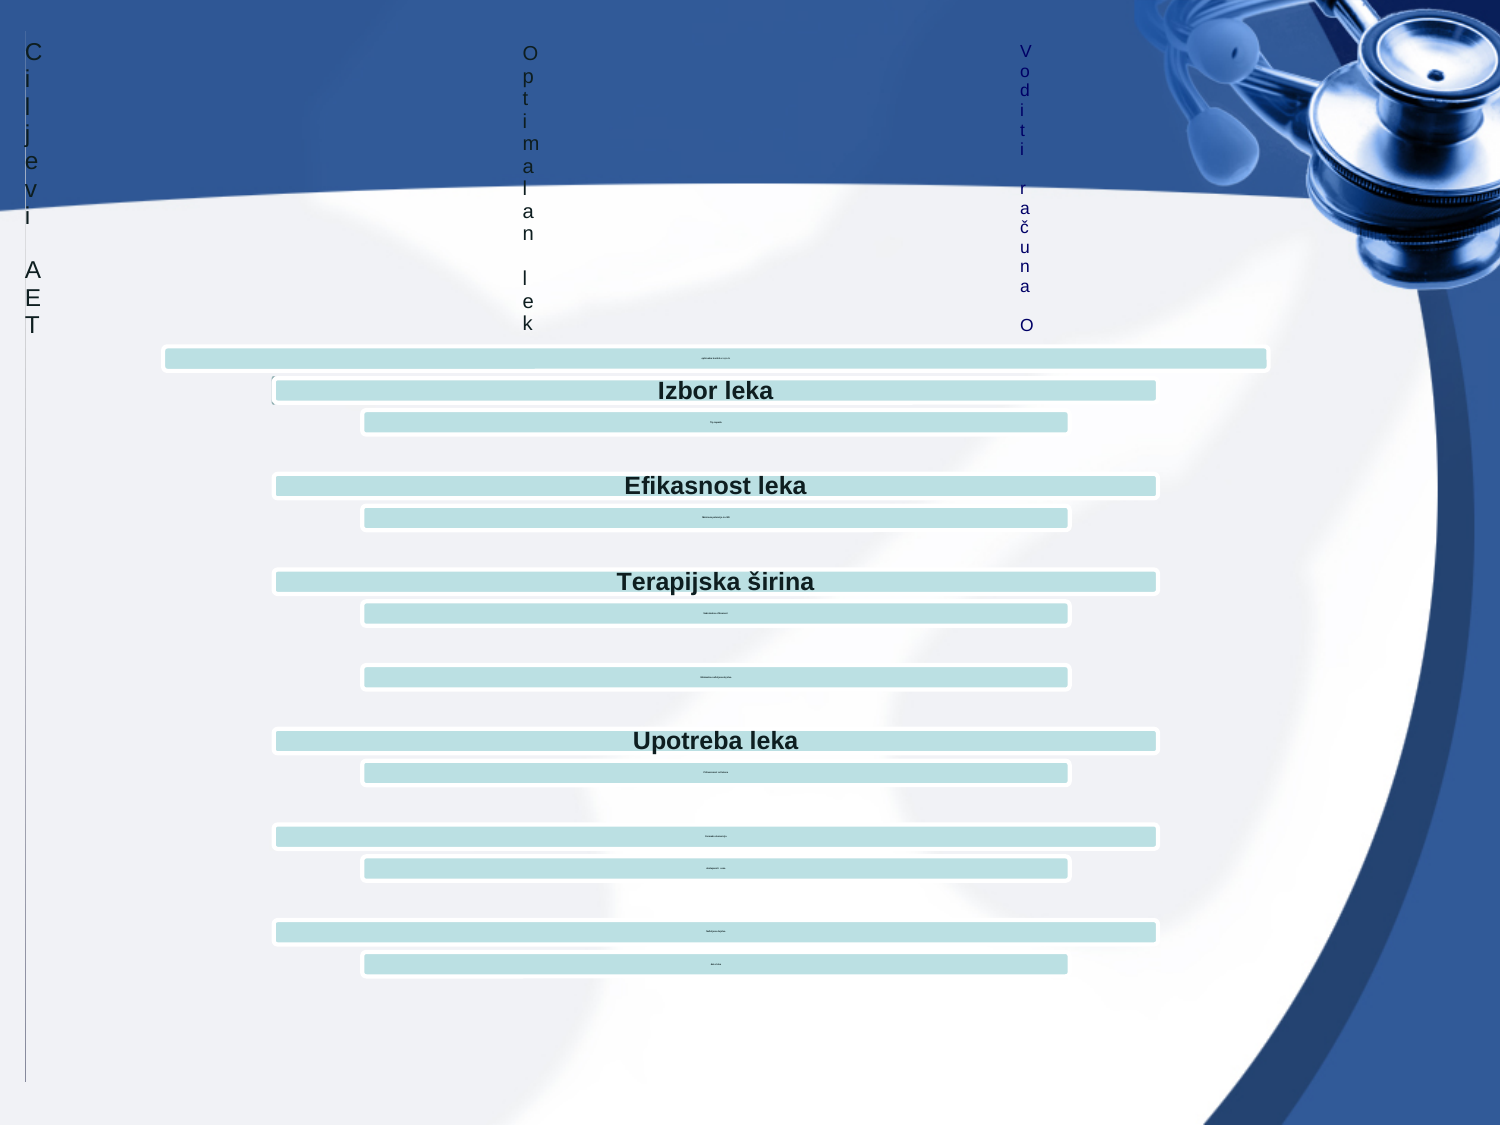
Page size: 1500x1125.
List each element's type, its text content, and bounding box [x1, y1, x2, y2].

picture [0, 0, 1500, 1125]
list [24, 30, 1436, 1083]
slide_number 32 [937, 1089, 1294, 1101]
